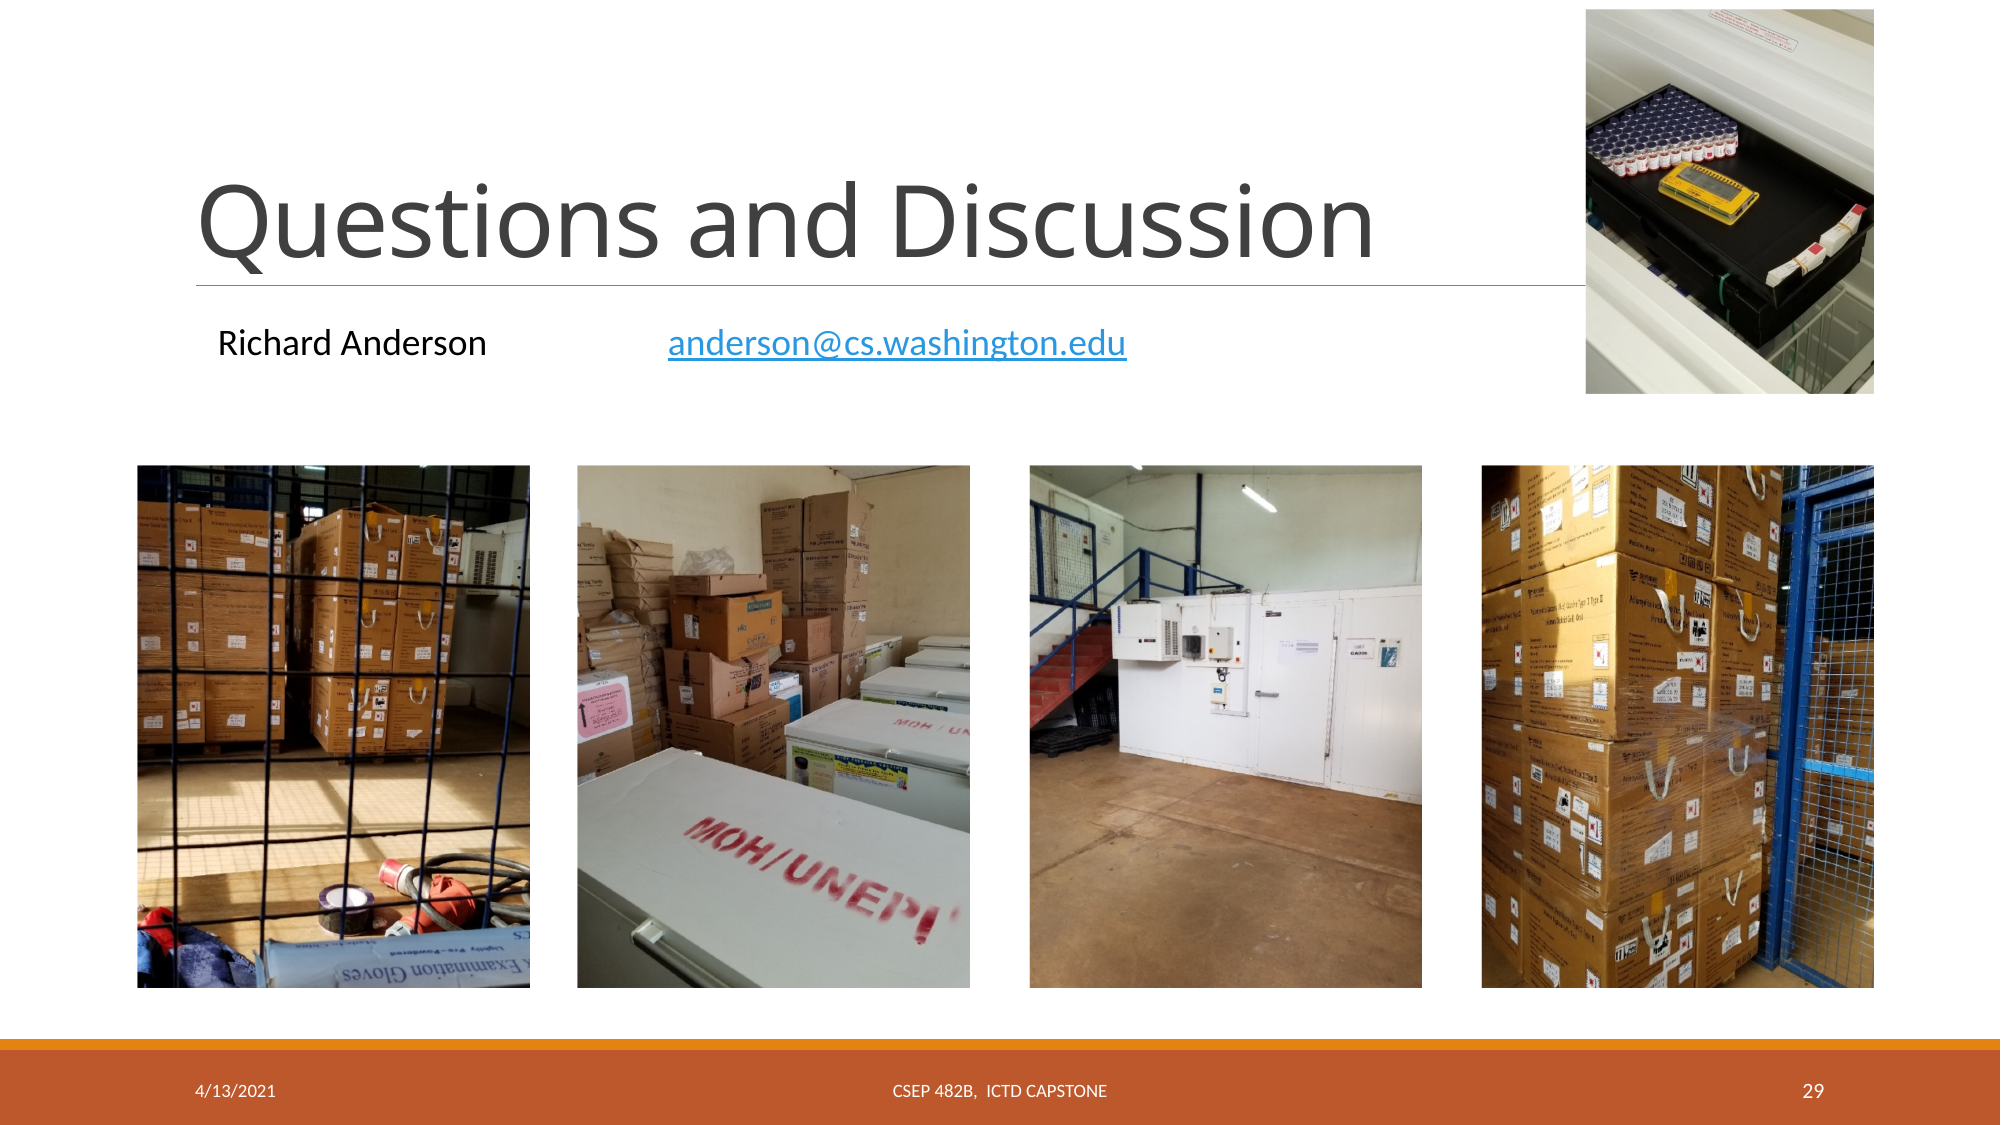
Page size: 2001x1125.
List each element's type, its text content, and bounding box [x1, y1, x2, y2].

picture [1586, 10, 1874, 57]
title Questions and Discussion [180, 47, 1585, 285]
text_box Richard Anderson anderson@cs.washington.edu [203, 310, 1382, 416]
slide_number 29 [1624, 1059, 1840, 1120]
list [1537, 57, 1923, 347]
picture [71, 466, 1940, 987]
picture [1586, 347, 1874, 393]
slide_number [180, 1059, 586, 1120]
footer CSEP 482B, ICTD Capstone [604, 1059, 1396, 1120]
